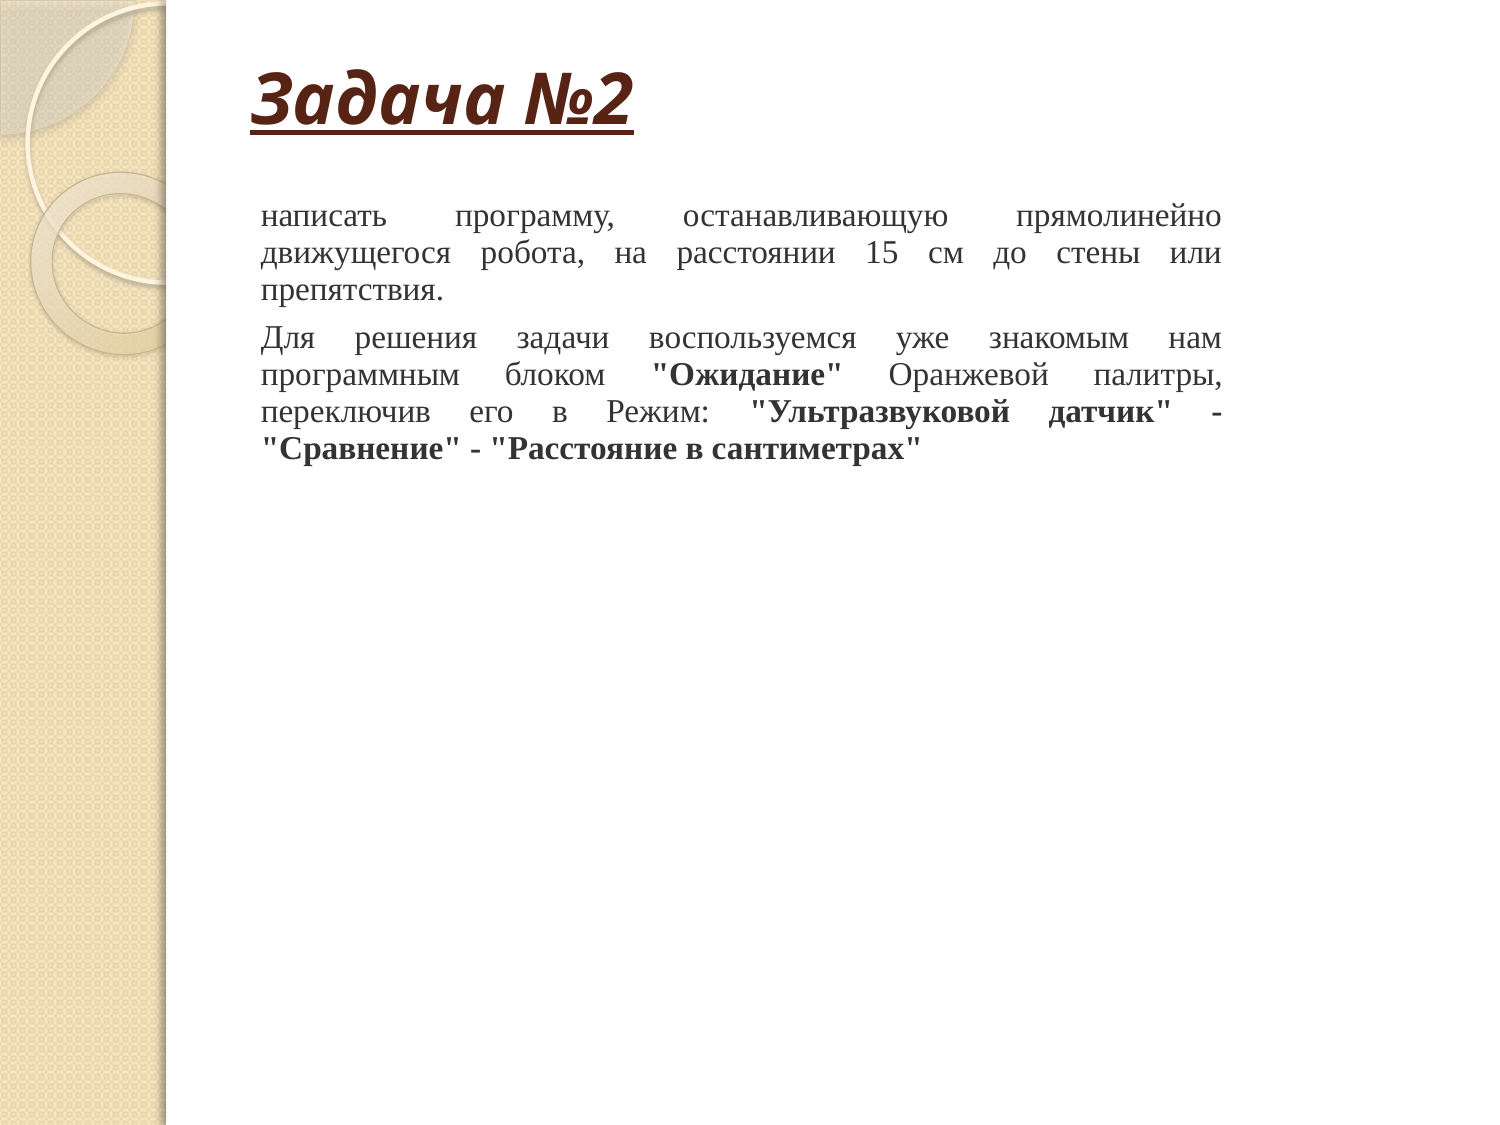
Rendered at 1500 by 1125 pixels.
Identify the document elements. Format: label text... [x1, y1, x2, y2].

title Задача №2 [235, 45, 1466, 233]
table_header написать программу, останавливающую прямолинейно движущегося робота, на расстоянии 15 см до стены или препятствия. Для решения задачи воспользуемся уже знакомым нам программным блоком "Ожидание" Оранжевой палитры, переключив его в Режим: "Ультразвуковой датчик" - "Сравнение" - "Расстояние в сантиметрах" [242, 196, 1242, 467]
